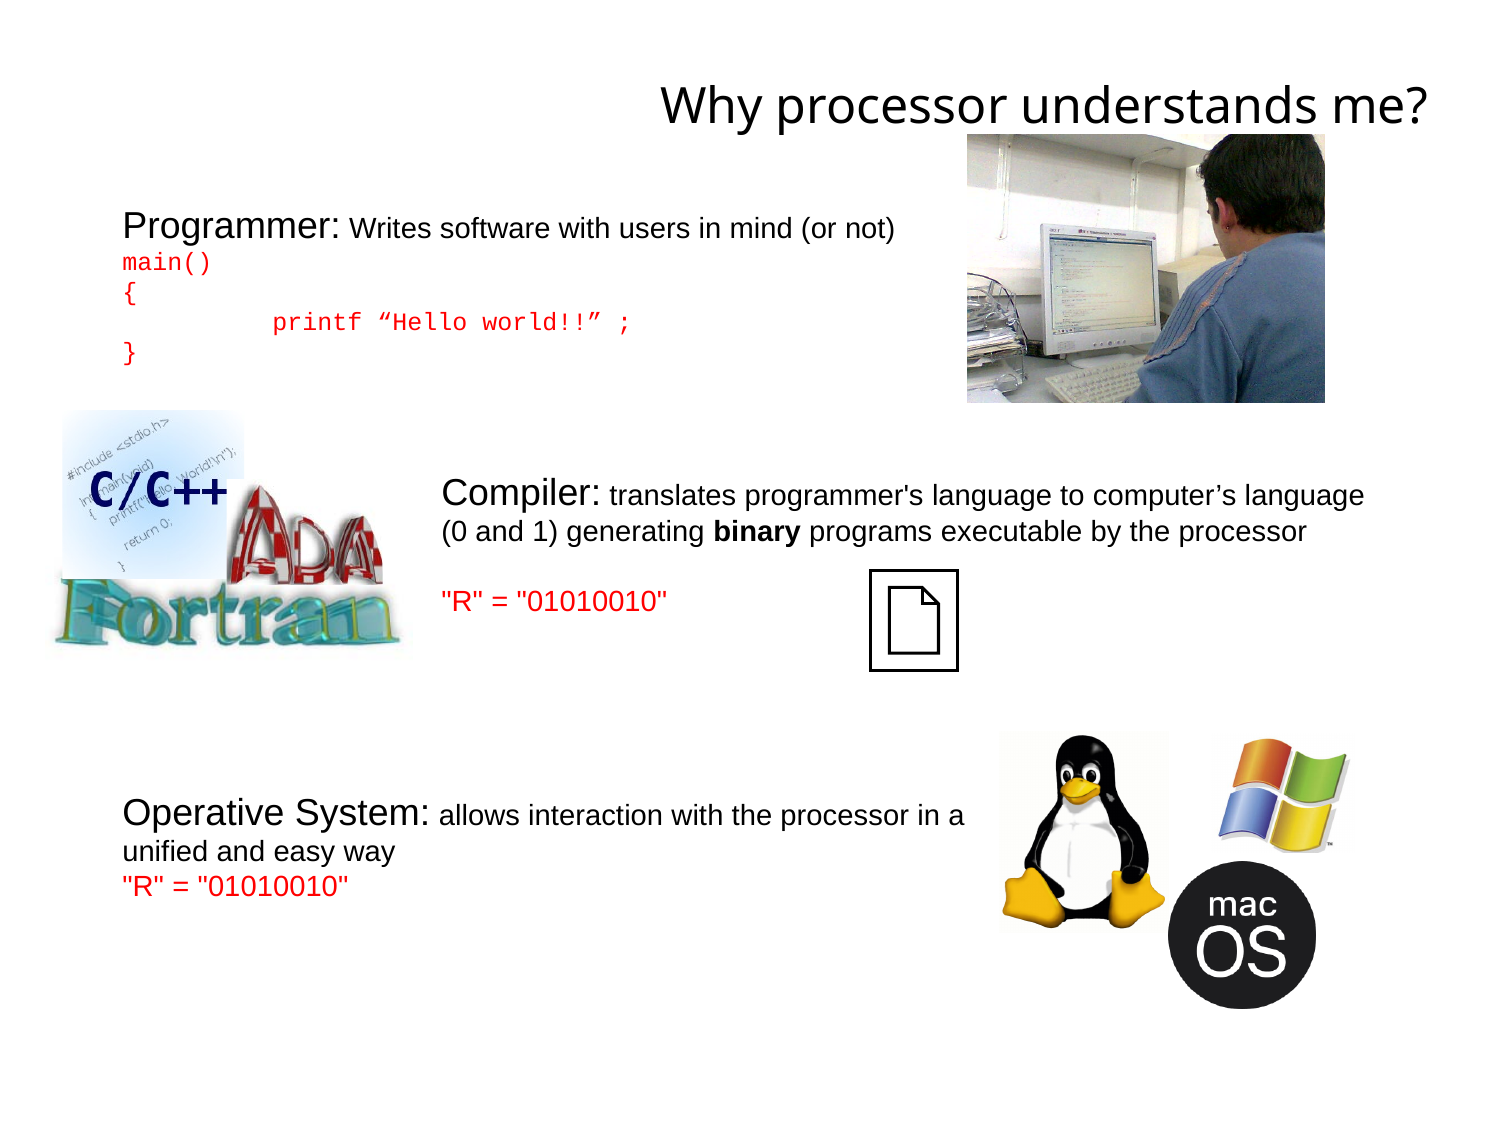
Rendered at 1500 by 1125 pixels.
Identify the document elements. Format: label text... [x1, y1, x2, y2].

text_box Why processor understands me? [645, 65, 1444, 141]
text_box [107, 133, 1326, 404]
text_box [44, 410, 1390, 693]
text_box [106, 730, 1355, 1010]
